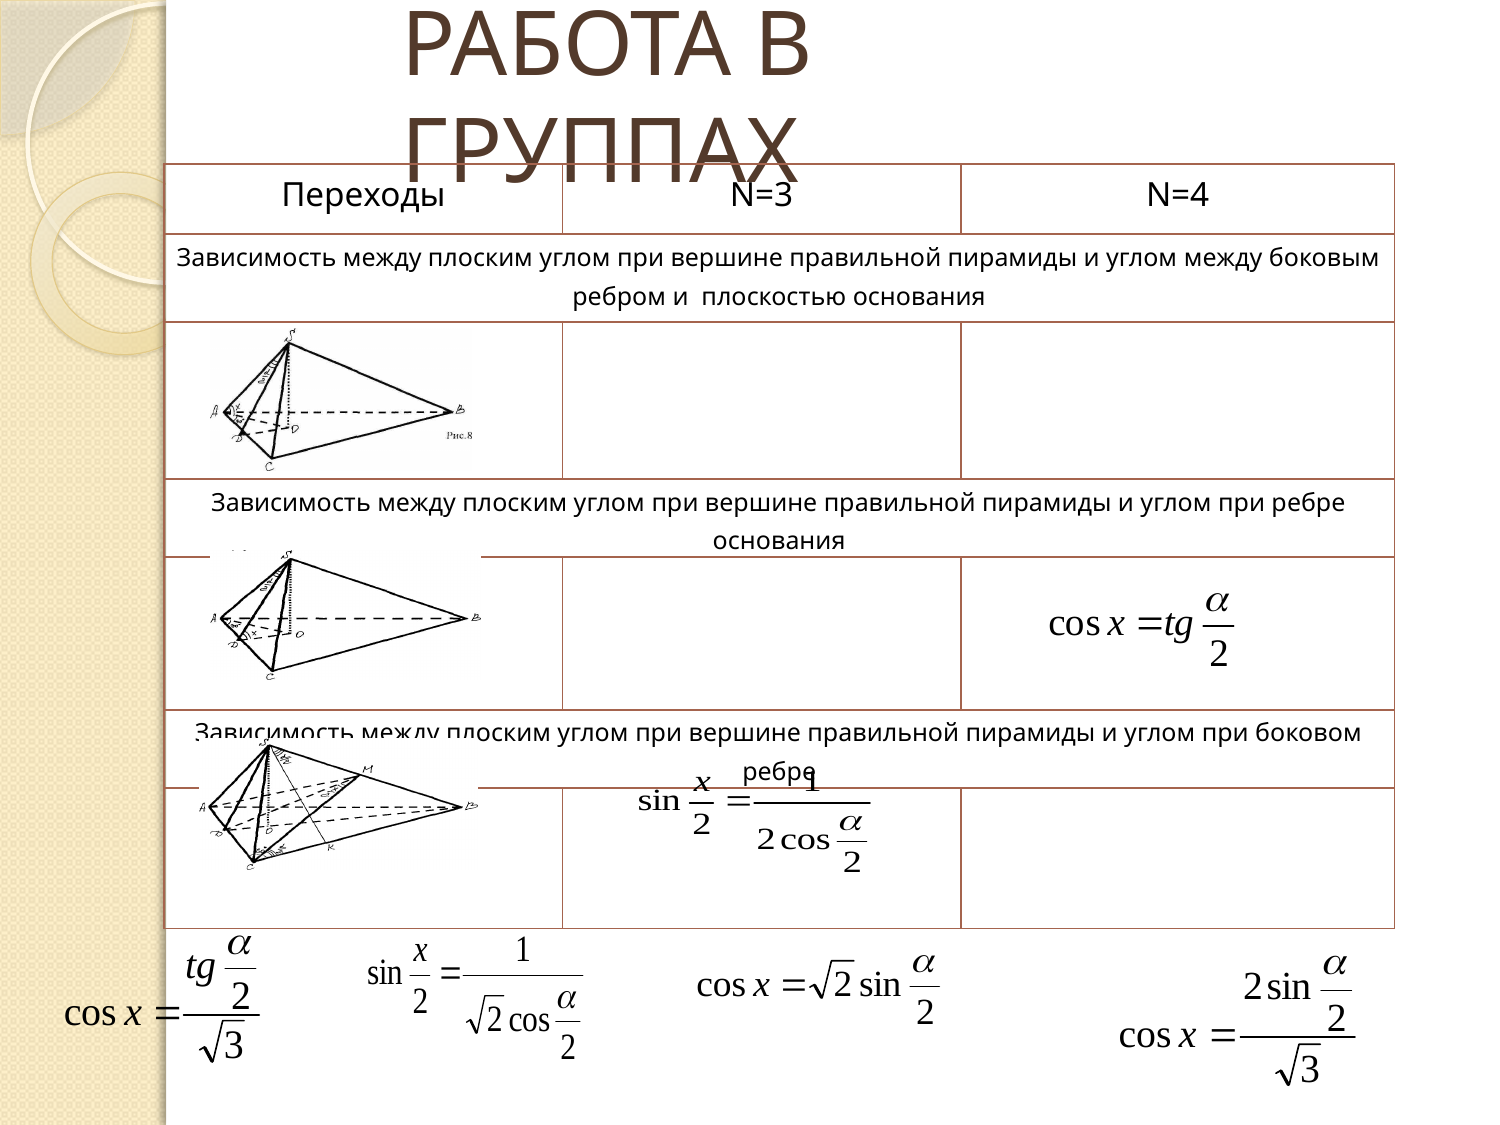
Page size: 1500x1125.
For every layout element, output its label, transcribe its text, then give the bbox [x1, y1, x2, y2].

picture [632, 761, 880, 881]
table_cell [563, 558, 960, 709]
picture [58, 913, 269, 1072]
table_cell [563, 789, 960, 928]
picture [198, 738, 478, 870]
title РАБОТА В ГРУППАХ [386, 23, 1243, 163]
picture [210, 327, 473, 471]
table_cell Зависимость между плоским углом при вершине правильной пирамиды и углом между боковым ребром и плоскостью основания [165, 235, 1394, 321]
table_cell [962, 789, 1394, 928]
picture [210, 550, 481, 680]
table_cell [563, 323, 960, 478]
table_cell [962, 558, 1394, 709]
picture [362, 925, 590, 1069]
table_cell Зависимость между плоским углом при вершине правильной пирамиды и углом при боковом ребре [165, 711, 1394, 787]
table_cell Зависимость между плоским углом при вершине правильной пирамиды и углом при ребре основания [165, 480, 1394, 556]
picture [691, 937, 948, 1033]
table_cell [165, 323, 562, 478]
table_header N=4 [962, 165, 1394, 233]
picture [1113, 937, 1362, 1094]
picture [1042, 573, 1243, 675]
table_cell [962, 323, 1394, 478]
table_header N=3 [563, 165, 960, 233]
table_cell [165, 789, 562, 928]
table_header Переходы [165, 165, 562, 233]
table_cell [165, 558, 562, 709]
